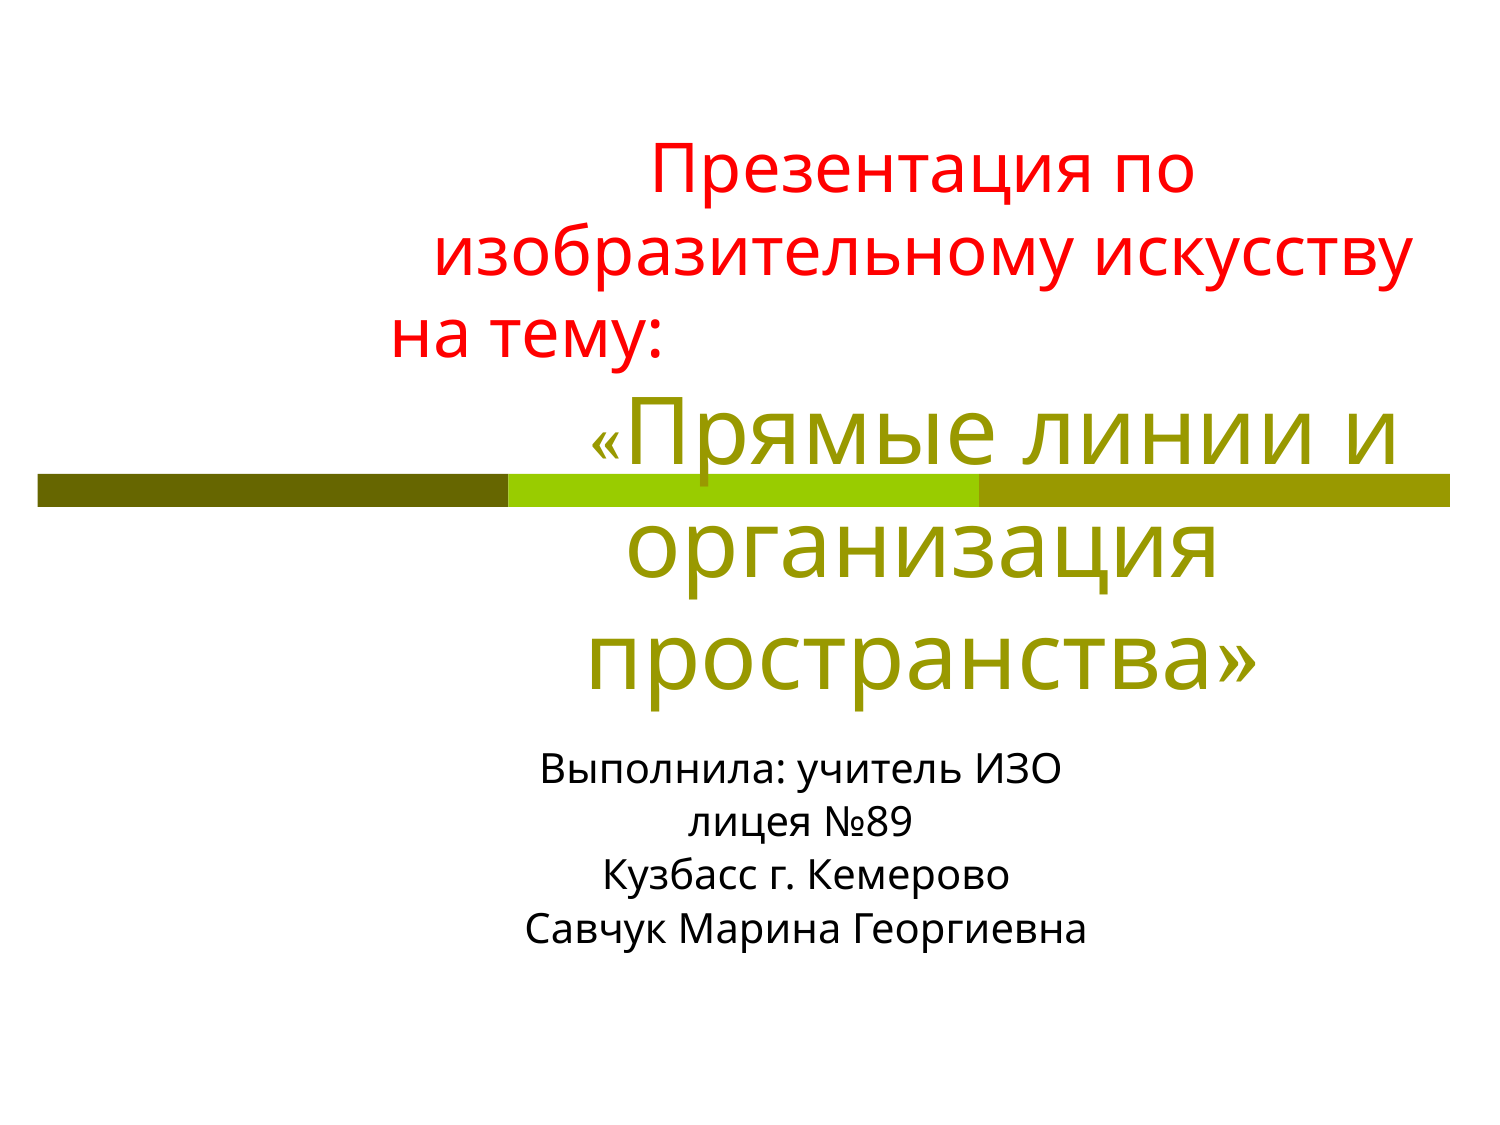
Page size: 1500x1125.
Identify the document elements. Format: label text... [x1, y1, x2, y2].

title Презентация по изобразительному искусству на тему: «Прямые линии и организация пространства» [371, 66, 1476, 717]
subtitle Выполнила: учитель ИЗО лицея №89 Кузбасс г. Кемерово Савчук Марина Георгиевна [224, 739, 1388, 1000]
